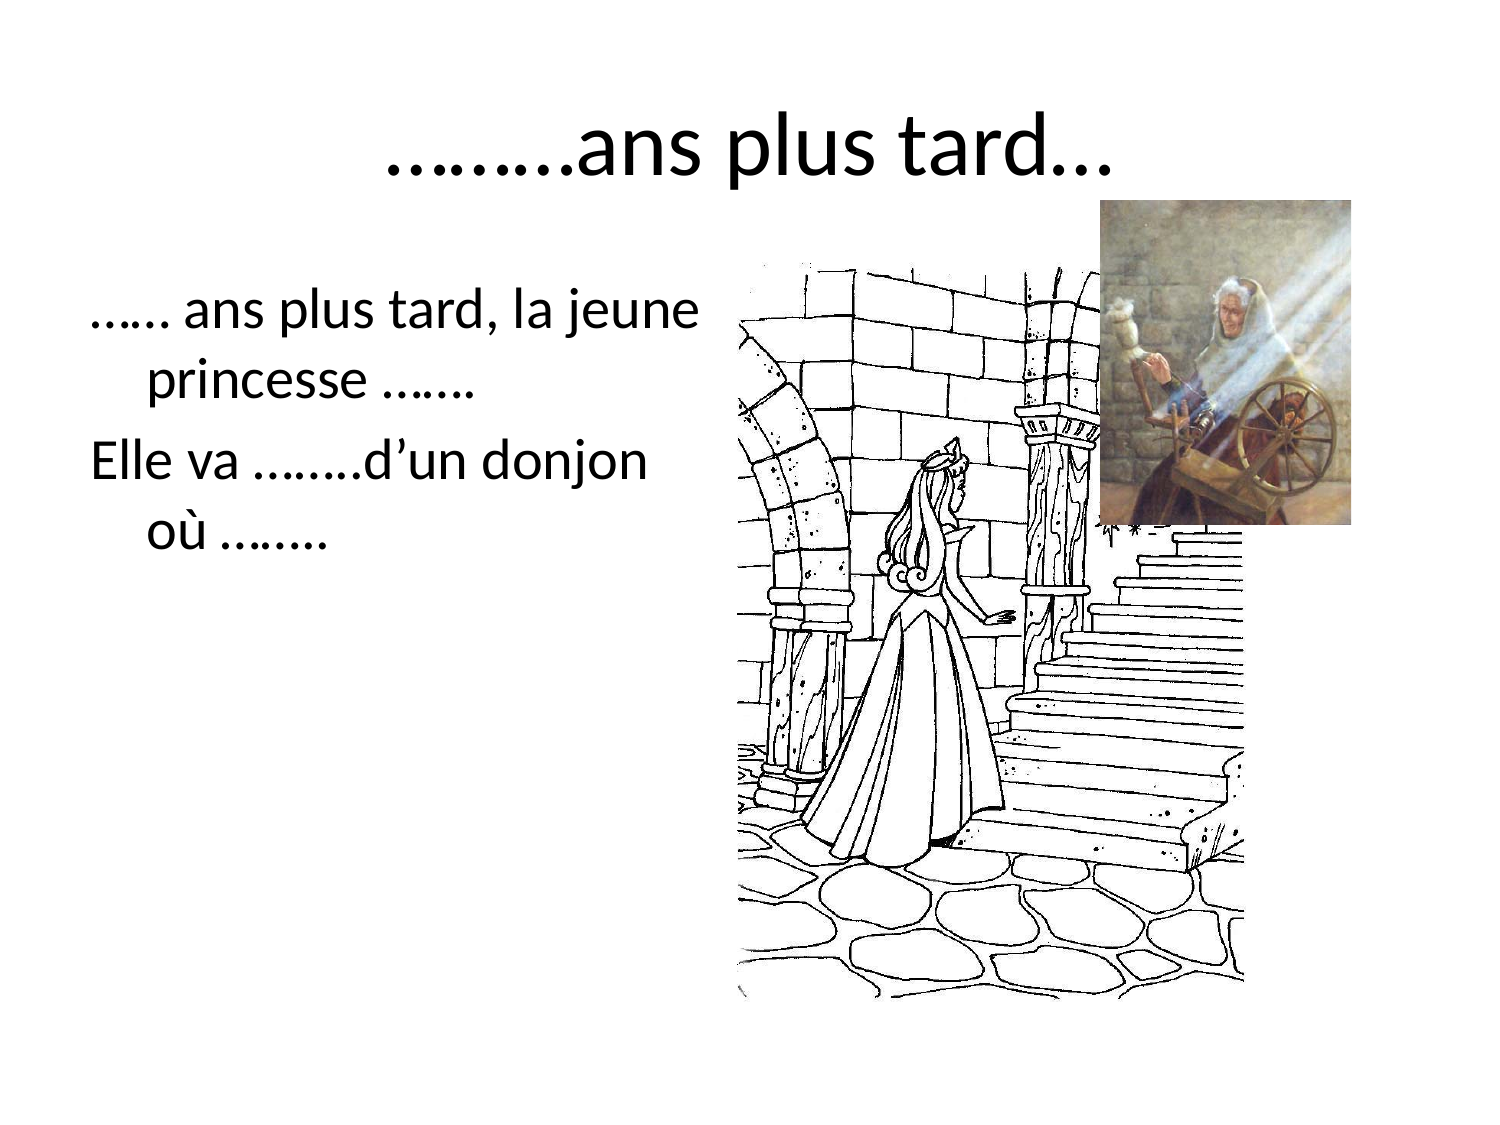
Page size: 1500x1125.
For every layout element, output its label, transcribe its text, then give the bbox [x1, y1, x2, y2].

picture [1099, 199, 1352, 526]
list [737, 262, 1247, 1006]
title ………ans plus tard… [75, 45, 1425, 233]
list …… ans plus tard, la jeune princesse ……. Elle va ……..d’un donjon où …….. [75, 262, 735, 1005]
